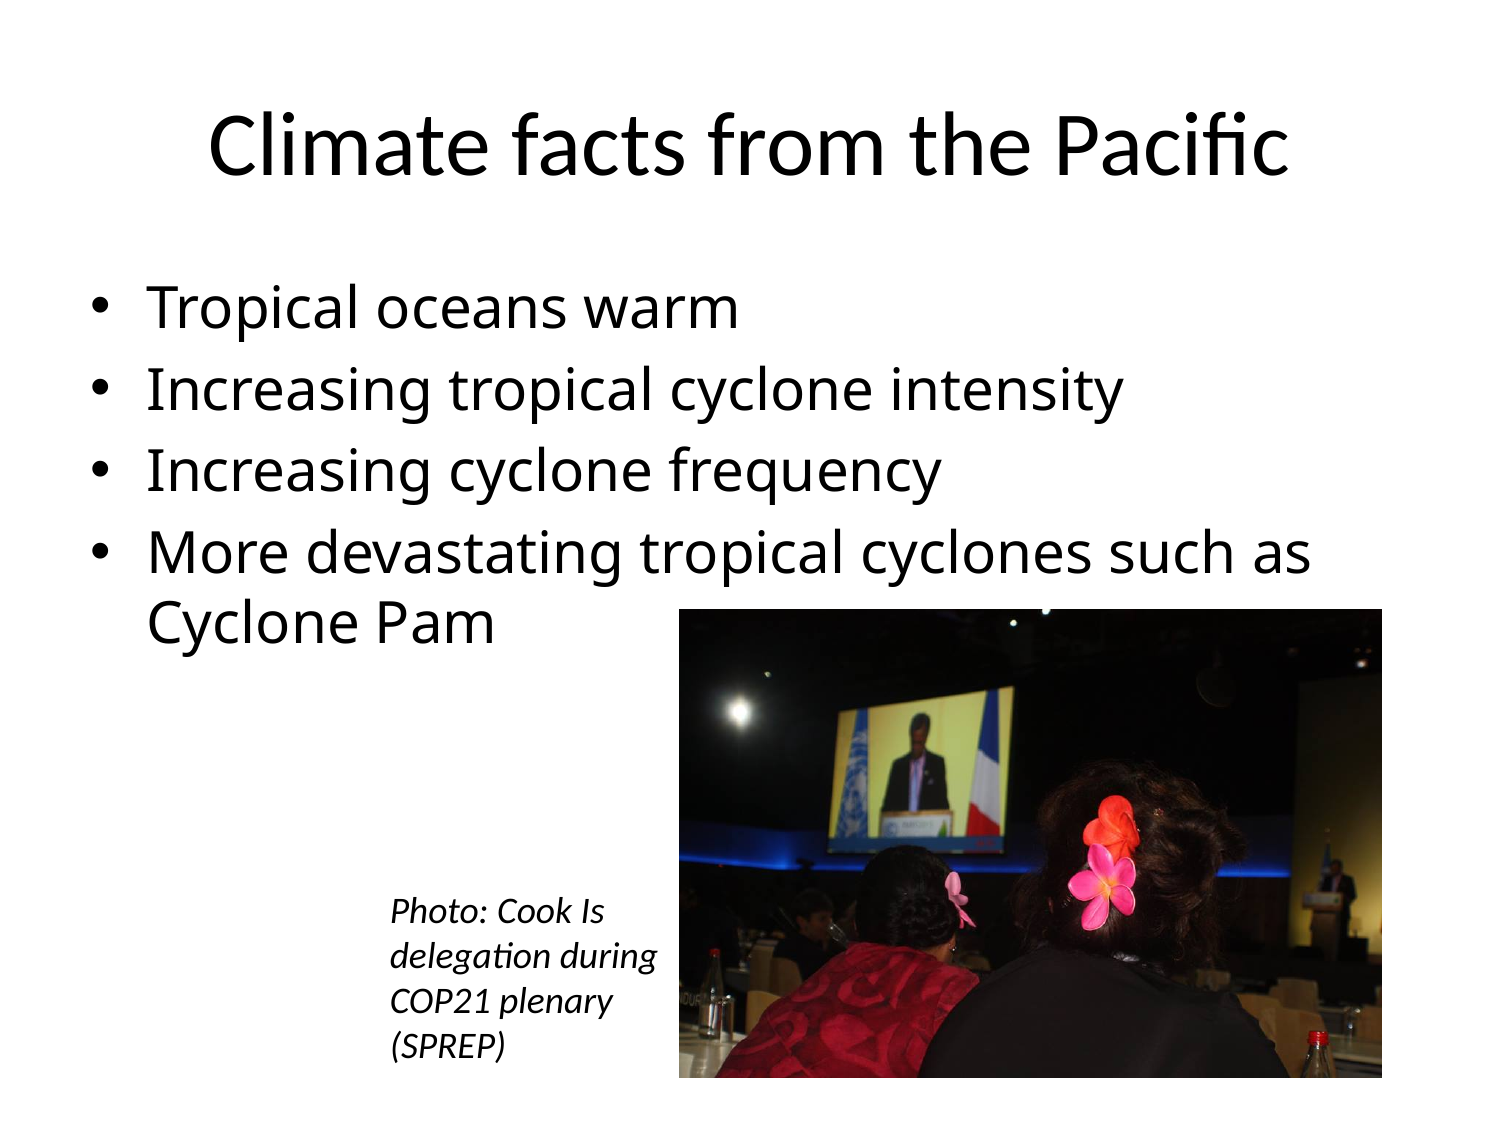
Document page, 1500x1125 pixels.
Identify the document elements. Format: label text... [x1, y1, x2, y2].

list Tropical oceans warm Increasing tropical cyclone intensity Increasing cyclone frequency More devastating tropical cyclones such as Cyclone Pam [75, 262, 1425, 1005]
text_box Photo: Cook Is delegation during COP21 plenary (SPREP) [374, 878, 674, 1074]
title Climate facts from the Pacific [75, 45, 1425, 233]
picture [679, 609, 1383, 1078]
